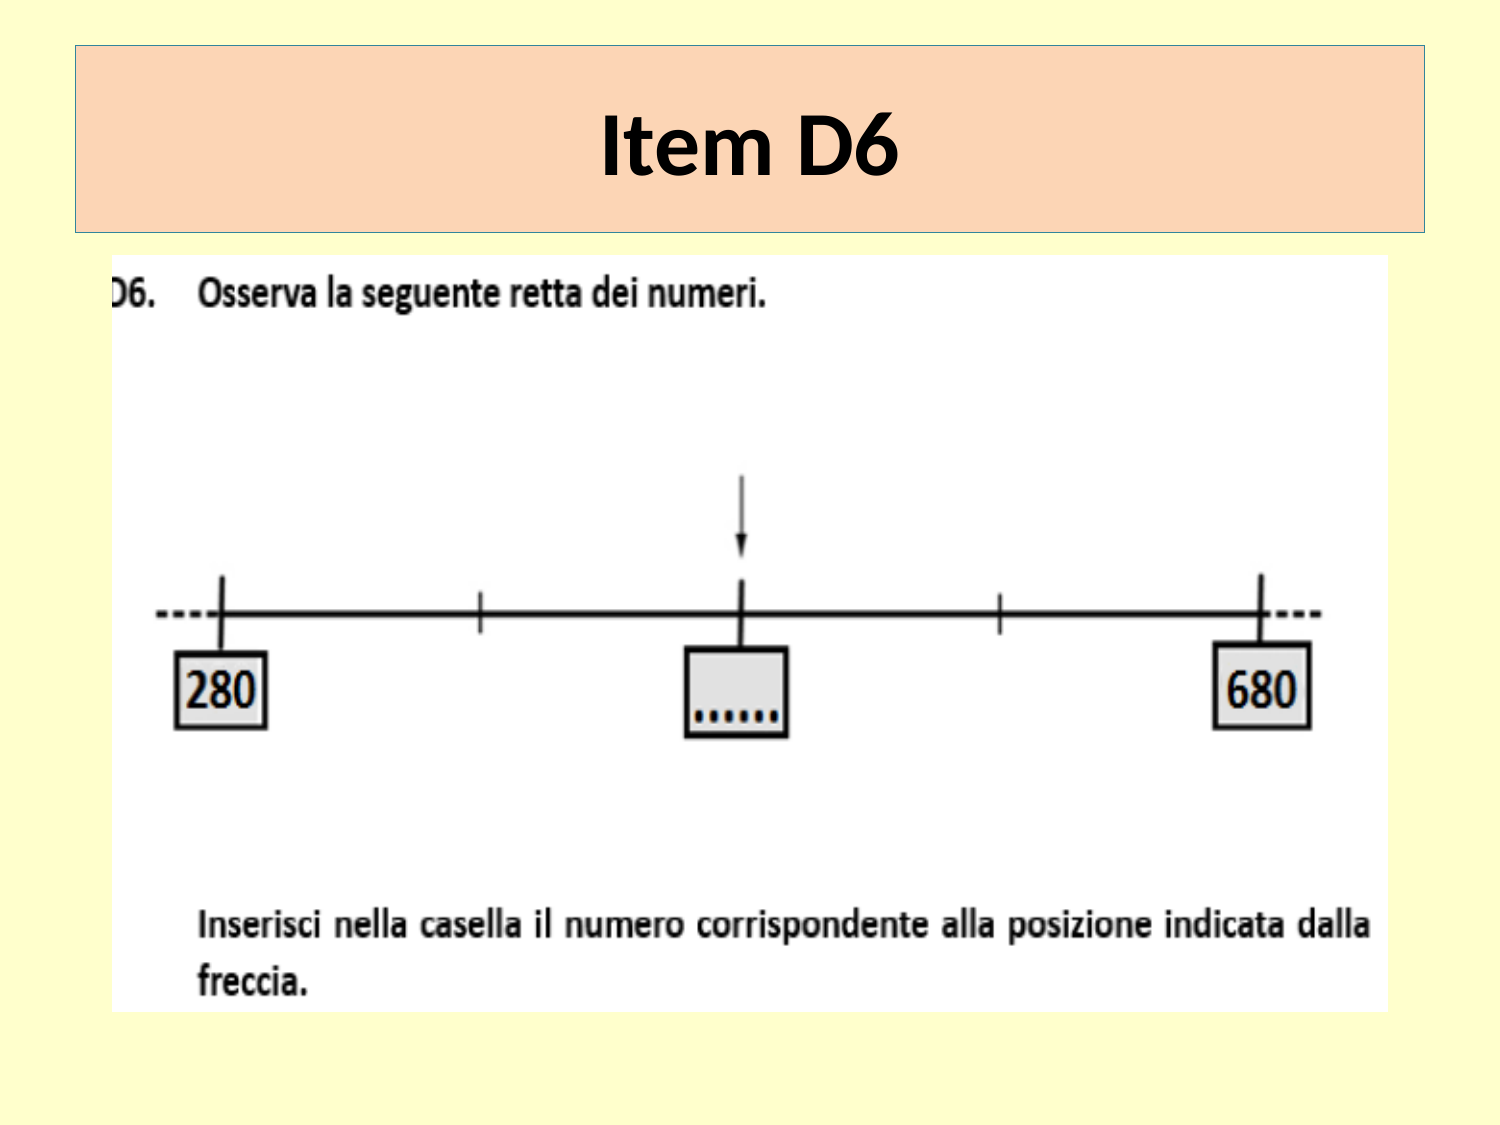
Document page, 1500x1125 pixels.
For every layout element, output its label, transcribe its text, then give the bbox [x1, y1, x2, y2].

title Item D6 [75, 45, 1425, 233]
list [111, 255, 1389, 1012]
